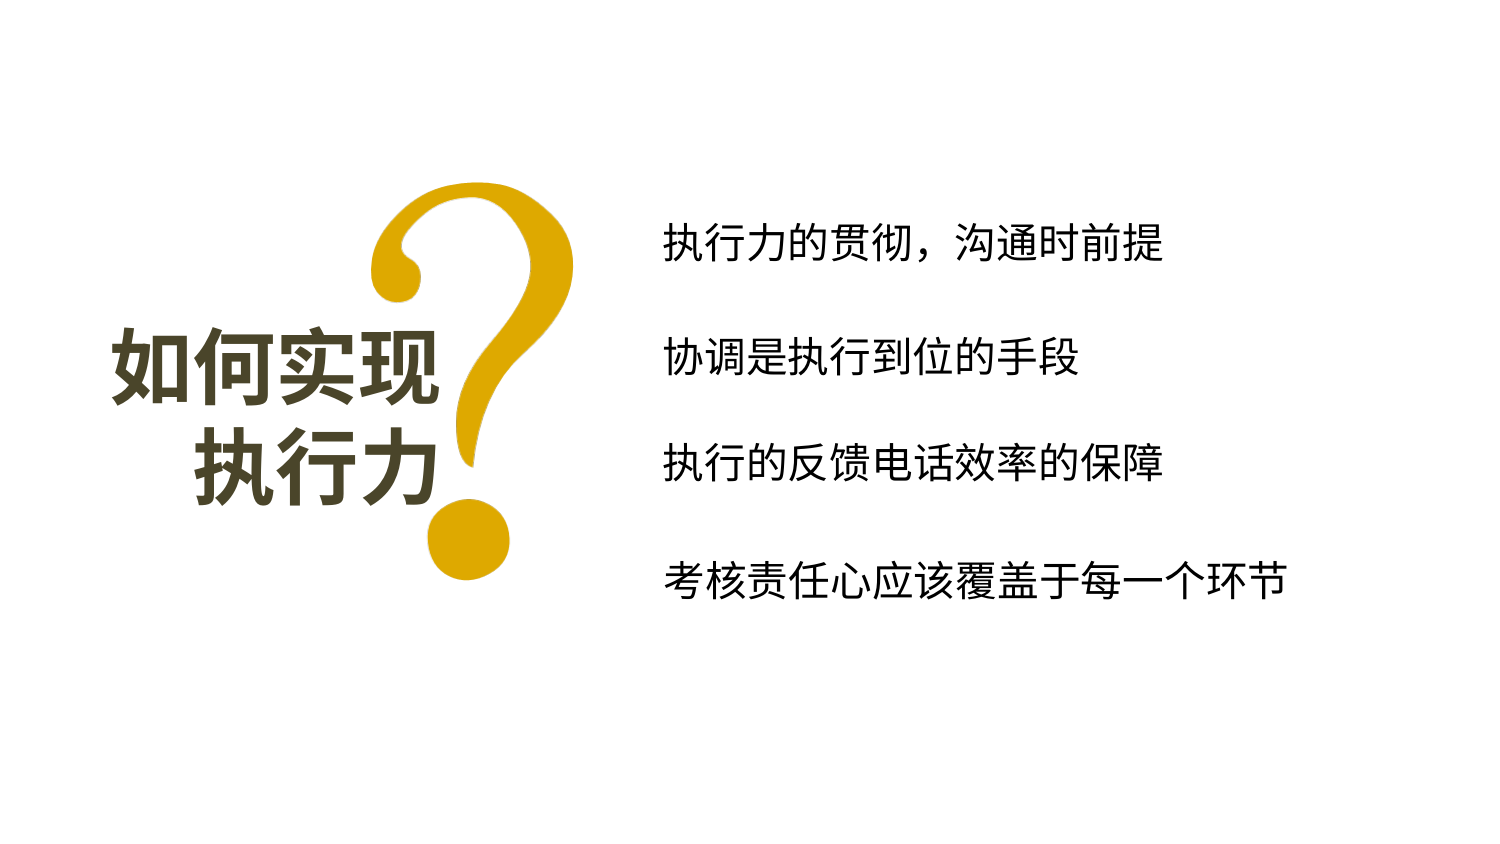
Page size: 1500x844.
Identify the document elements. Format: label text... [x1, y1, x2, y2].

text_box 执行力的贯彻，沟通时前提 [648, 209, 1179, 274]
text_box 执行的反馈电话效率的保障 [648, 429, 1179, 495]
text_box 如何实现执行力 [85, 308, 366, 523]
picture [371, 182, 574, 581]
text_box 协调是执行到位的手段 [647, 323, 1095, 389]
text_box 考核责任心应该覆盖于每一个环节 [648, 547, 1305, 613]
